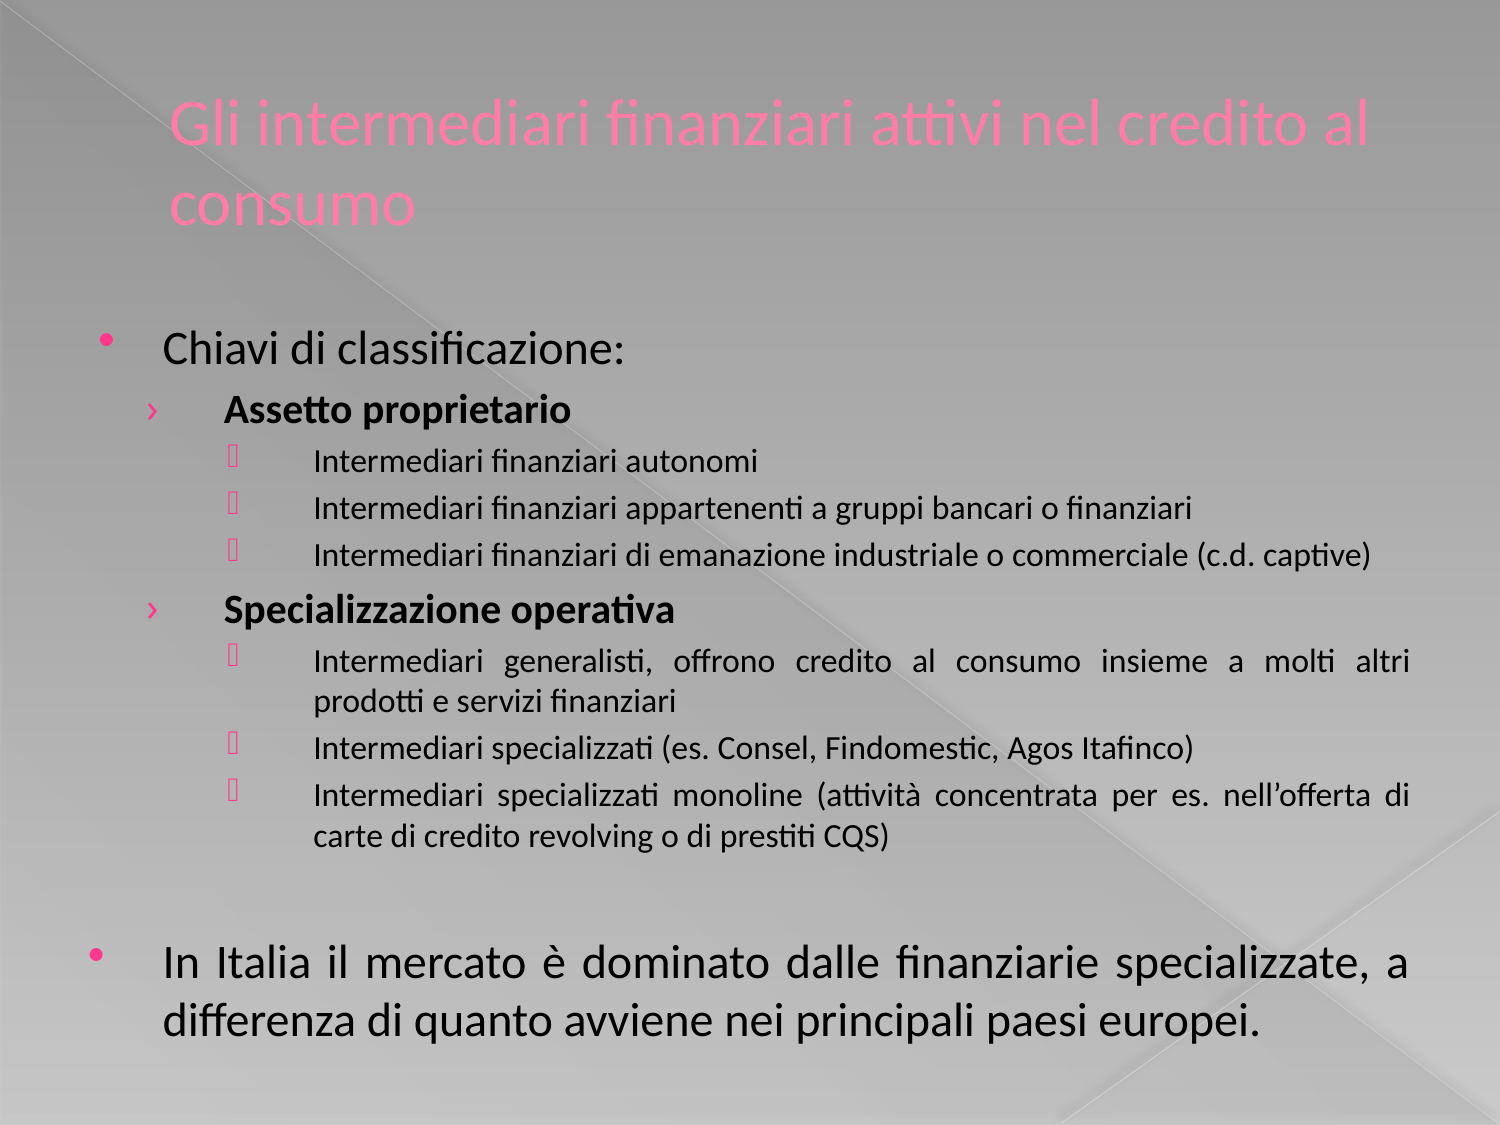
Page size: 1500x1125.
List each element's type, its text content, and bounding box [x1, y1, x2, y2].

title Gli intermediari finanziari attivi nel credito al consumo [75, 43, 1425, 274]
list Chiavi di classificazione: Assetto proprietario Intermediari finanziari autonomi Intermediari finanziari appartenenti a gruppi bancari o finanziari Intermediari finanziari di emanazione industriale o commerciale (c.d. captive) Specializzazione operativa Intermediari generalisti, offrono credito al consumo insieme a molti altri prodotti e servizi finanziari Intermediari specializzati (es. Consel, Findomestic, Agos Itafinco) Intermediari specializzati monoline (attività concentrata per es. nell’offerta di carte di credito revolving o di prestiti CQS) In Italia il mercato è dominato dalle finanziarie specializzate, a differenza di quanto avviene nei principali paesi europei. [75, 308, 1425, 1059]
